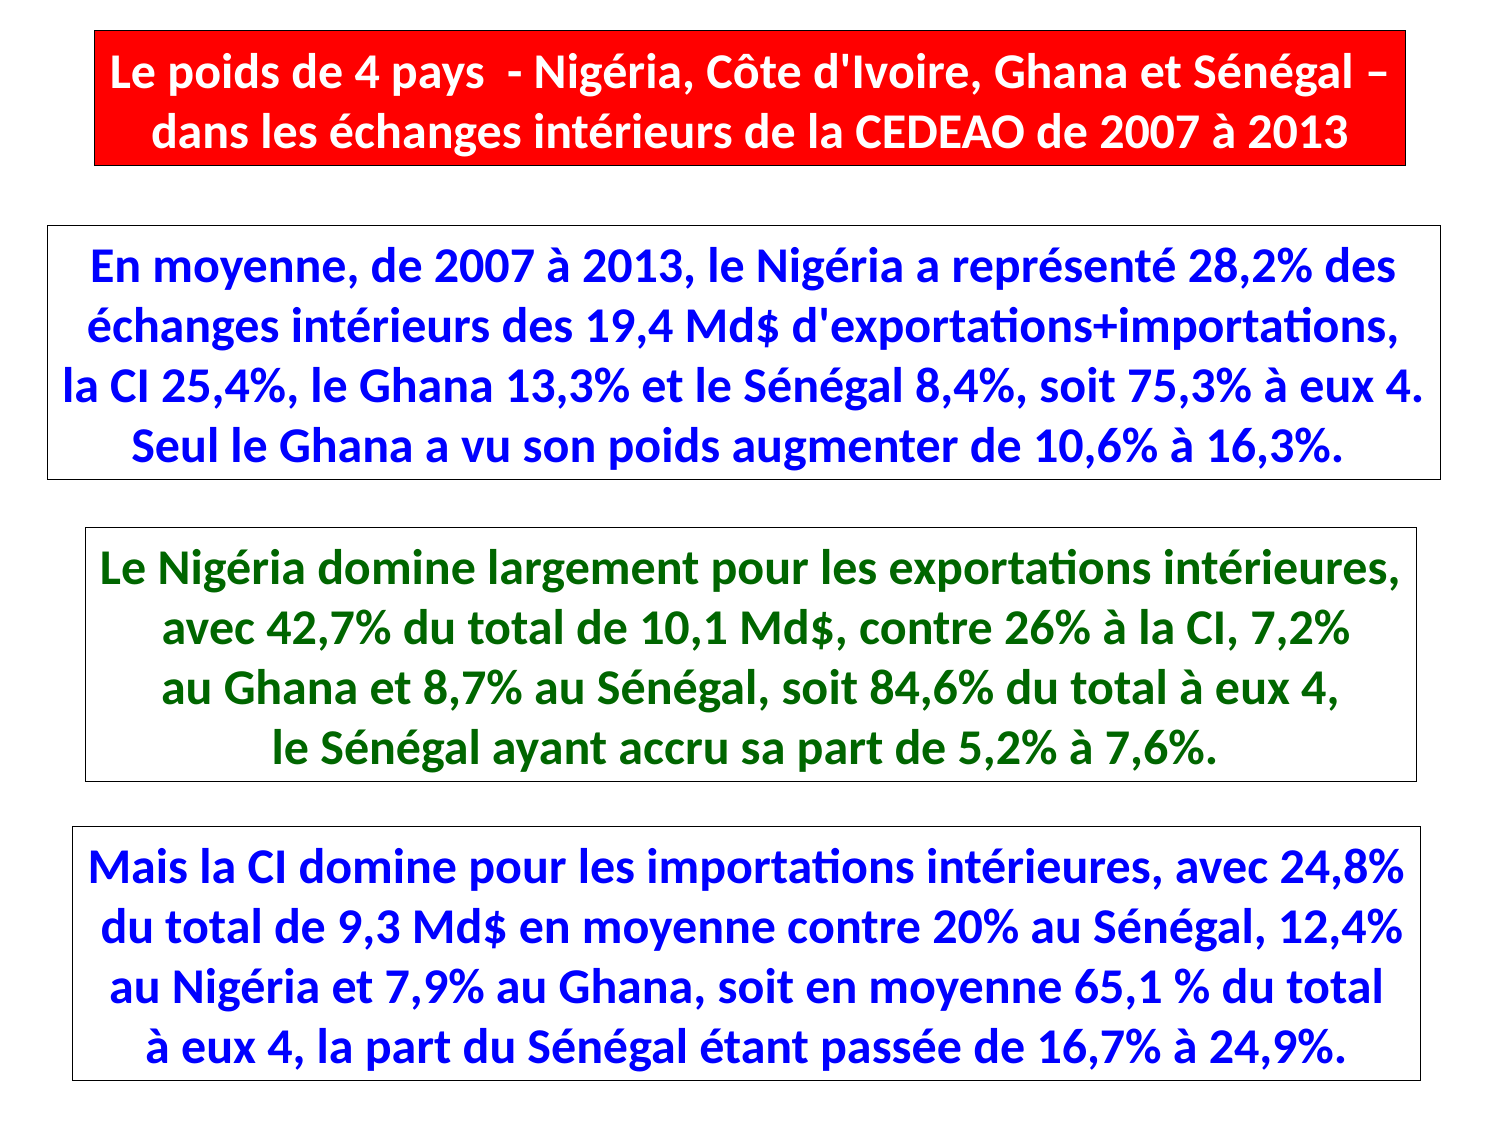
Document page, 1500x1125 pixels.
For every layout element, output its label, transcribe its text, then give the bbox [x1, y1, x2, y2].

text_box En moyenne, de 2007 à 2013, le Nigéria a représenté 28,2% des échanges intérieurs des 19,4 Md$ d'exportations+importations, la CI 25,4%, le Ghana 13,3% et le Sénégal 8,4%, soit 75,3% à eux 4. Seul le Ghana a vu son poids augmenter de 10,6% à 16,3%. [47, 225, 1441, 480]
text_box Le Nigéria domine largement pour les exportations intérieures, avec 42,7% du total de 10,1 Md$, contre 26% à la CI, 7,2% au Ghana et 8,7% au Sénégal, soit 84,6% du total à eux 4, le Sénégal ayant accru sa part de 5,2% à 7,6%. [85, 527, 1417, 782]
text_box Mais la CI domine pour les importations intérieures, avec 24,8% du total de 9,3 Md$ en moyenne contre 20% au Sénégal, 12,4% au Nigéria et 7,9% au Ghana, soit en moyenne 65,1 % du total à eux 4, la part du Sénégal étant passée de 16,7% à 24,9%. [72, 826, 1421, 1081]
text_box Le poids de 4 pays - Nigéria, Côte d'Ivoire, Ghana et Sénégal – dans les échanges intérieurs de la CEDEAO de 2007 à 2013 [94, 30, 1406, 166]
